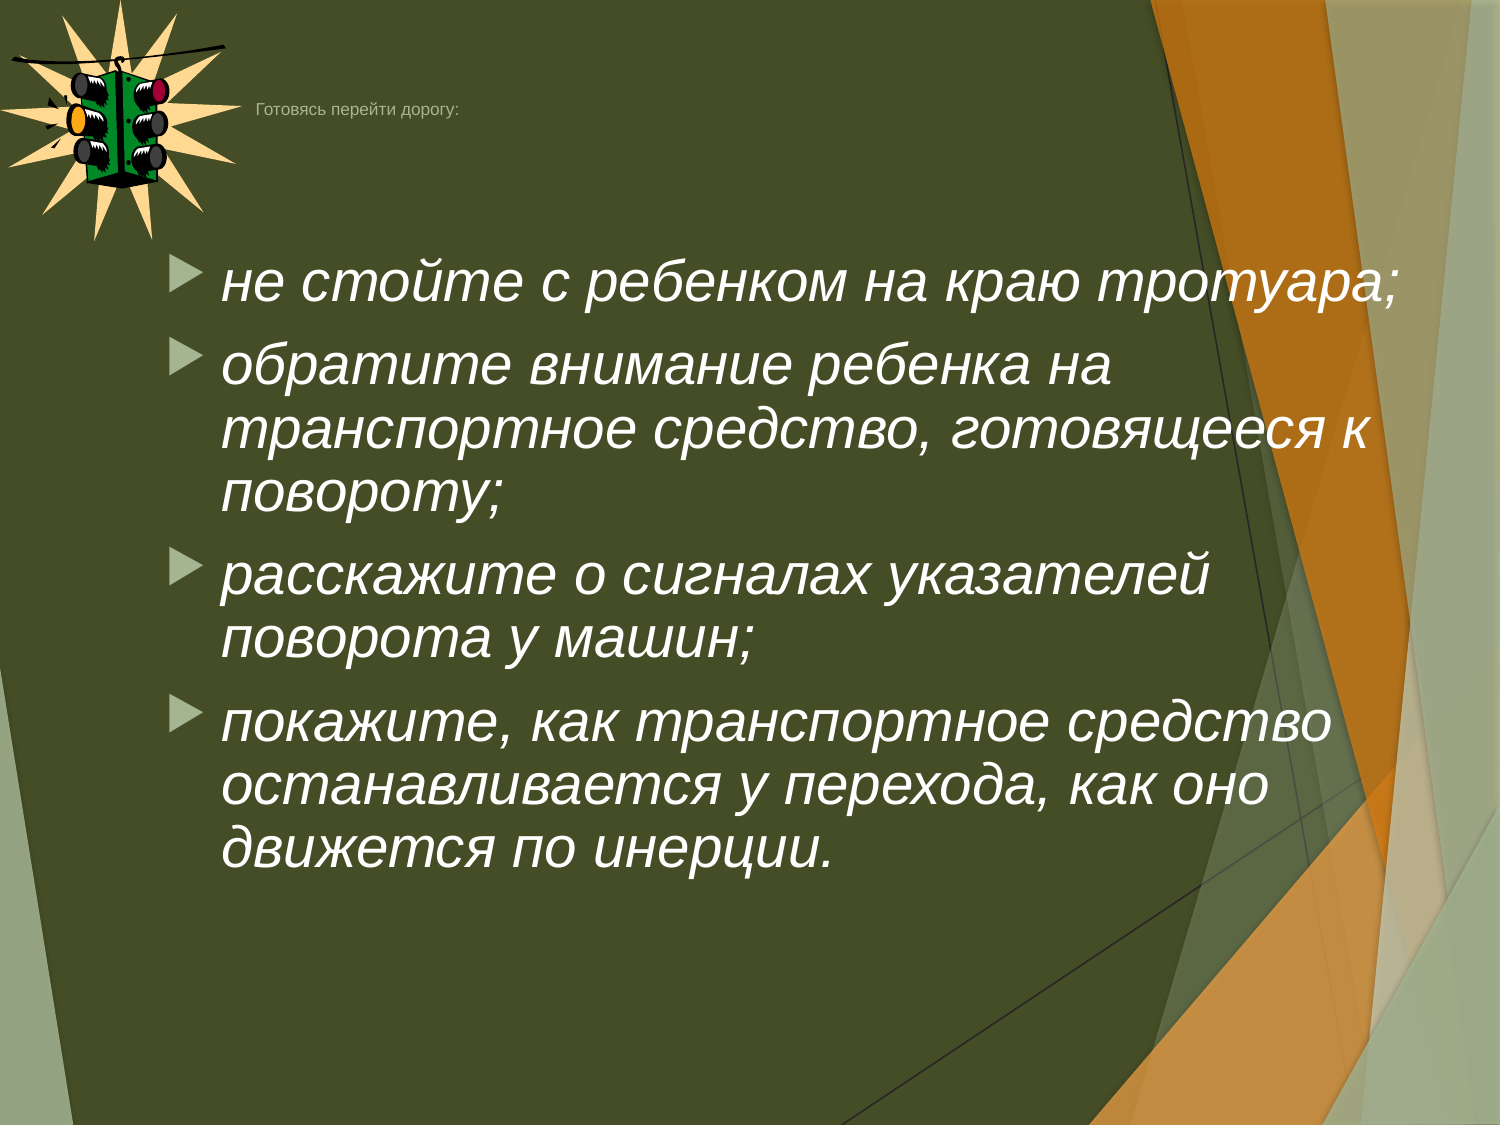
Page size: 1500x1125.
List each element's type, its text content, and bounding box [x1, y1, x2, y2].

picture [0, 0, 243, 242]
title Готовясь перейти дорогу: [246, 91, 1500, 151]
list не стойте с ребенком на краю тротуара; обратите внимание ребенка на транспортное средство, готовящееся к повороту; расскажите о сигналах указателей поворота у машин; покажите, как транспортное средство останавливается у перехода, как оно движется по инерции. [150, 243, 1500, 1071]
